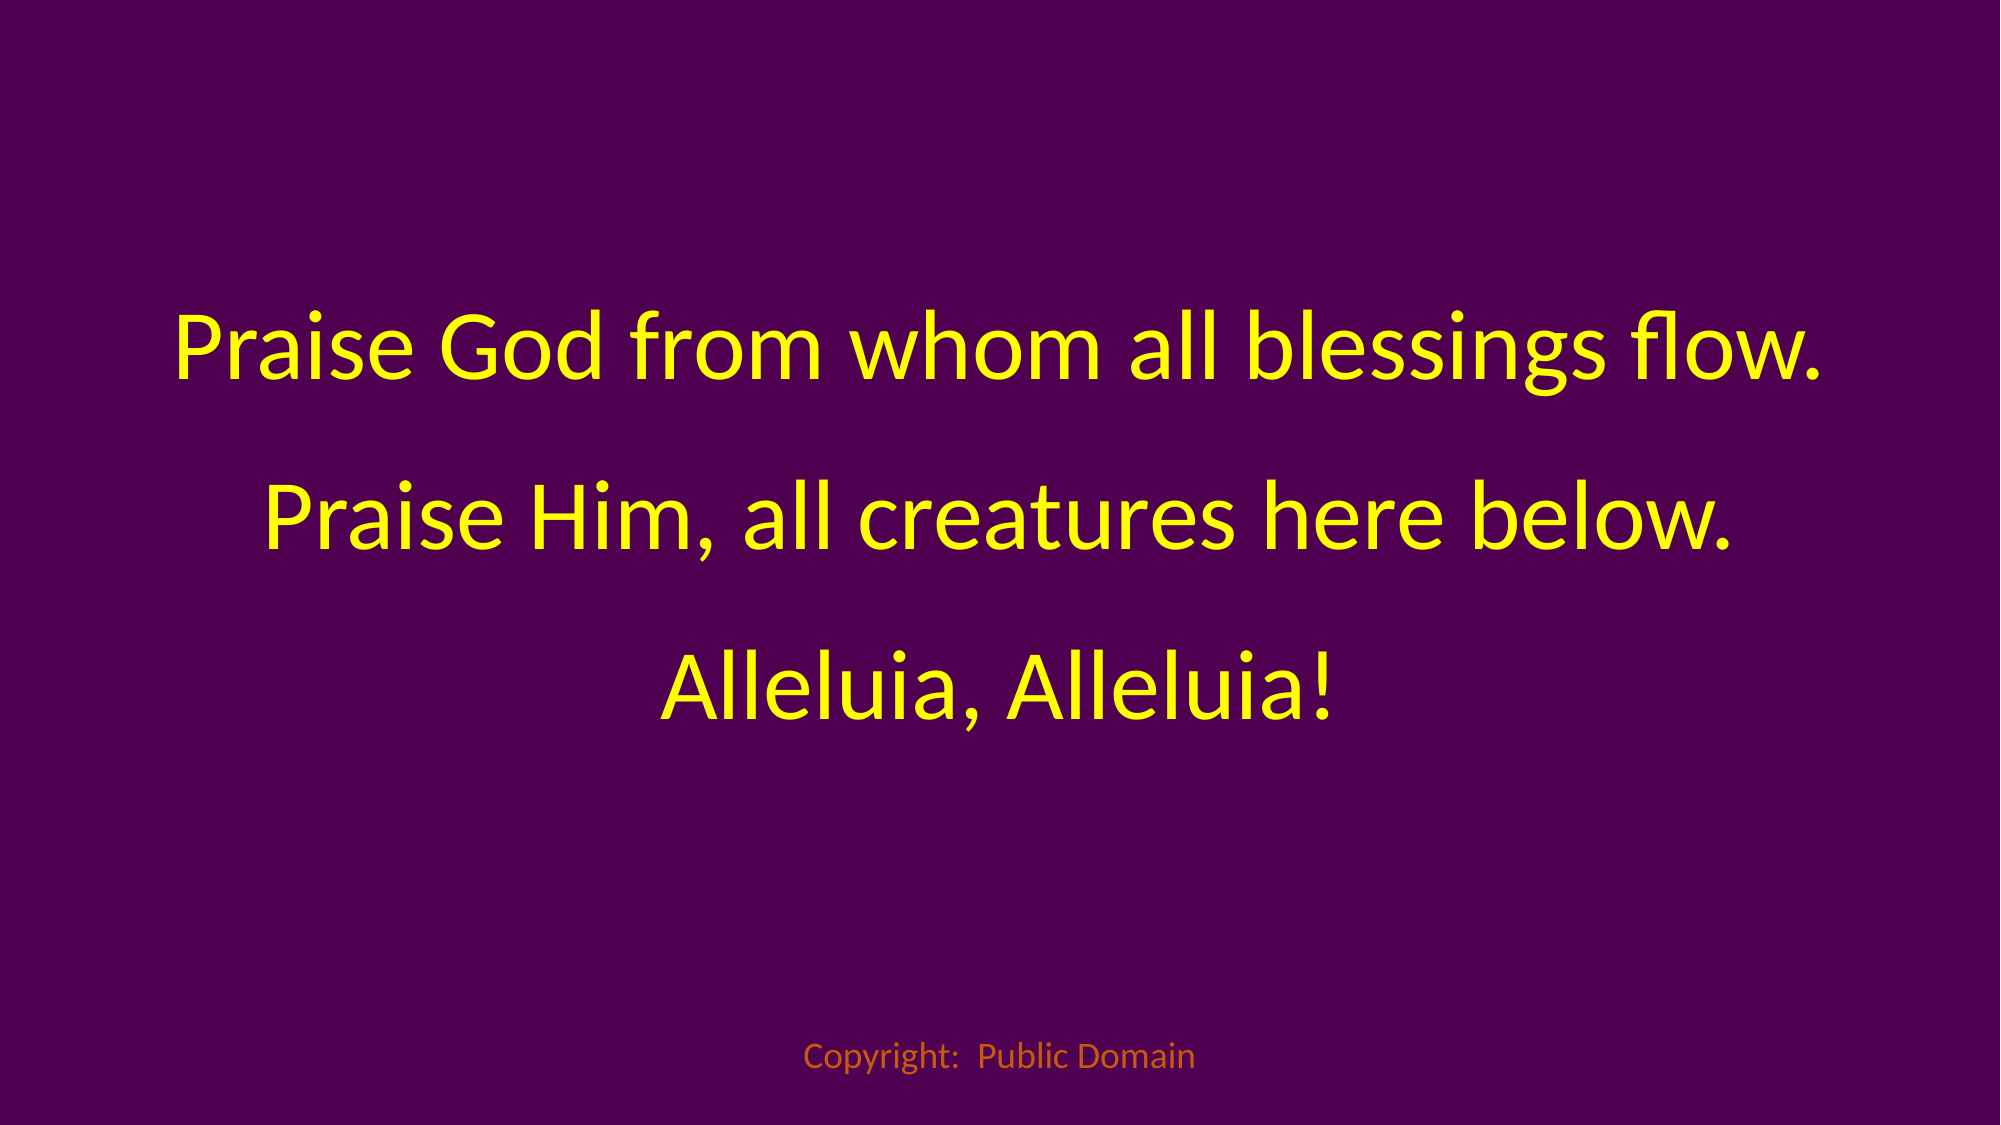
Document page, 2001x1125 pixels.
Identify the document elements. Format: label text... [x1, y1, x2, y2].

text_box Copyright: Public Domain [26, 1023, 1973, 1083]
text_box Praise God from whom all blessings flow. Praise Him, all creatures here below. Alleluia, Alleluia! [36, 272, 1964, 747]
